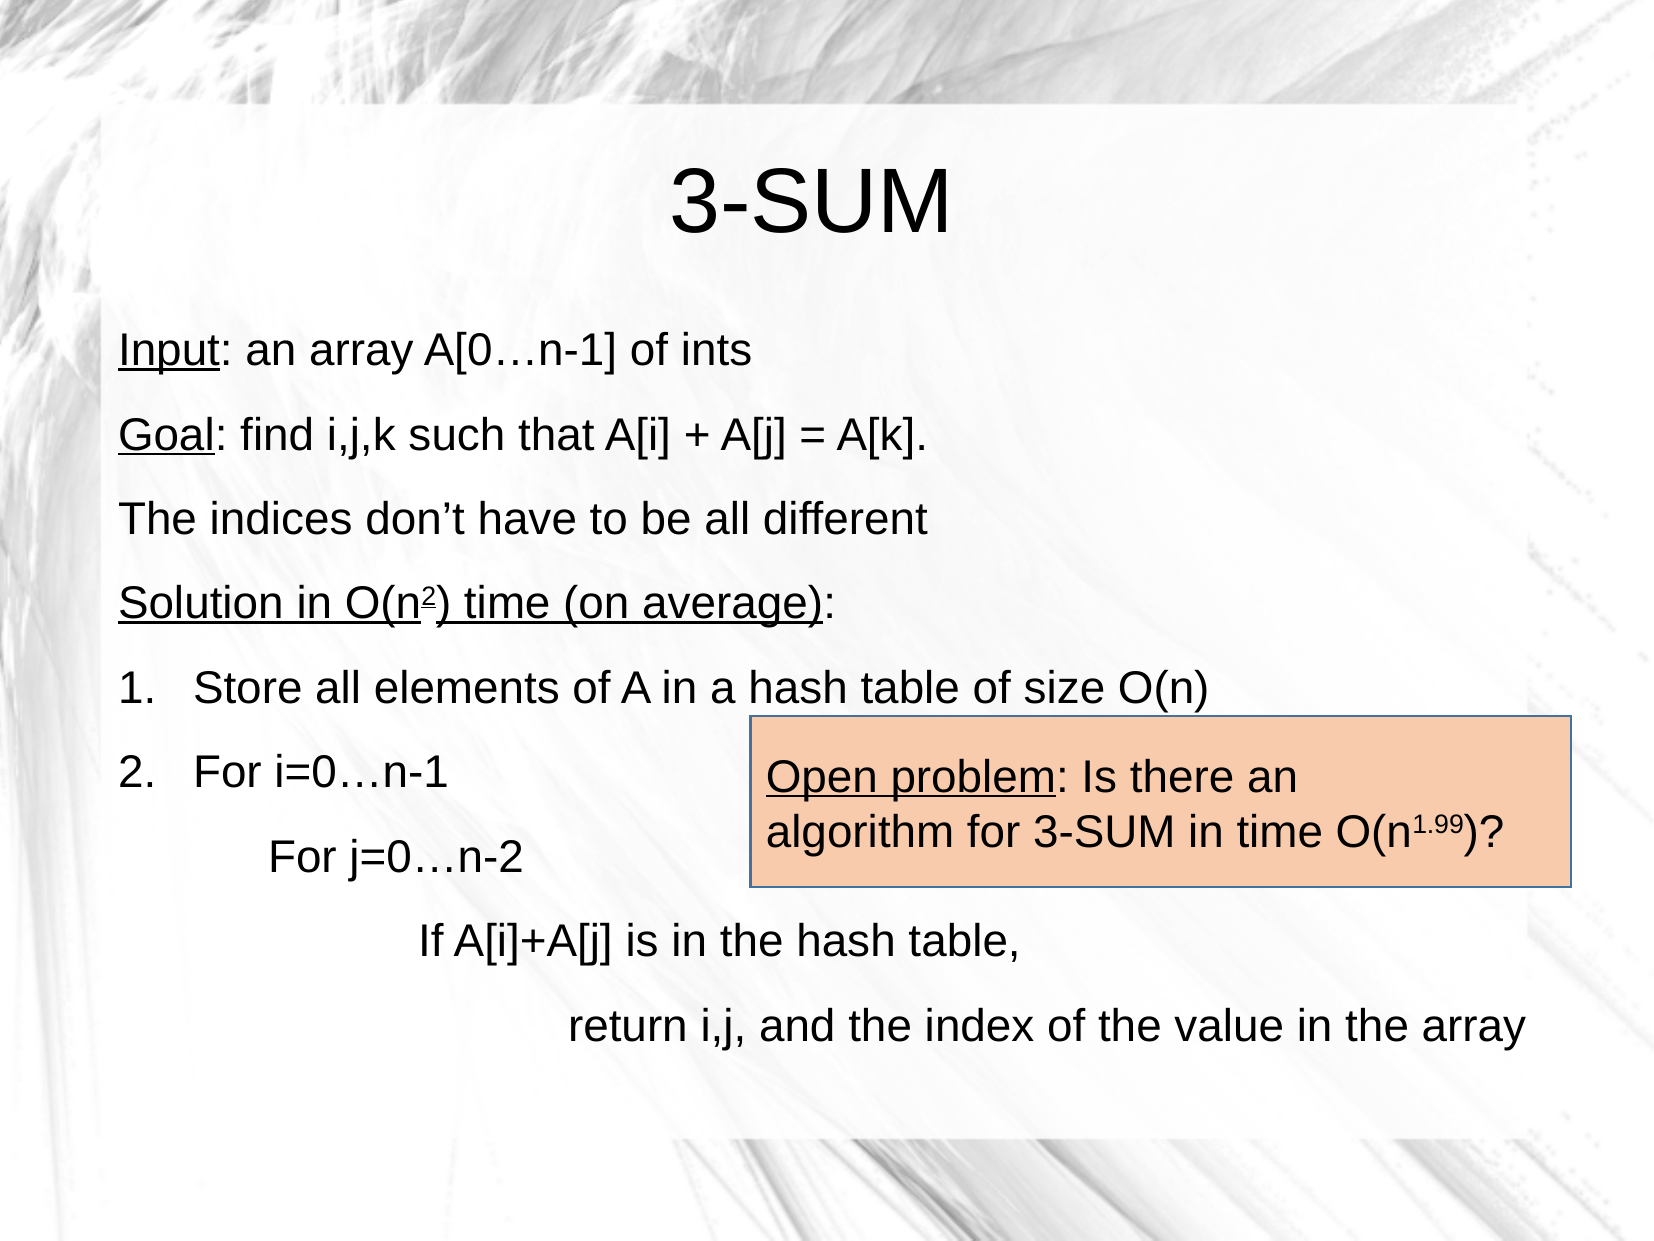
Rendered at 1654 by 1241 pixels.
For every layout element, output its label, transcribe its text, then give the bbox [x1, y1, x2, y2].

picture [0, 0, 1654, 1241]
list Input: an array A[0…n-1] of ints Goal: find i,j,k such that A[i] + A[j] = A[k]. The indices don’t have to be all different Solution in O(n2) time (on average): Store all elements of A in a hash table of size O(n) For i=0…n-1 For j=0…n-2 If A[i]+A[j] is in the hash table, return i,j, and the index of the value in the array [118, 319, 1571, 1102]
text_box Open problem: Is there an algorithm for 3-SUM in time O(n1.99)? [750, 715, 1571, 887]
title 3-SUM [118, 112, 1506, 281]
